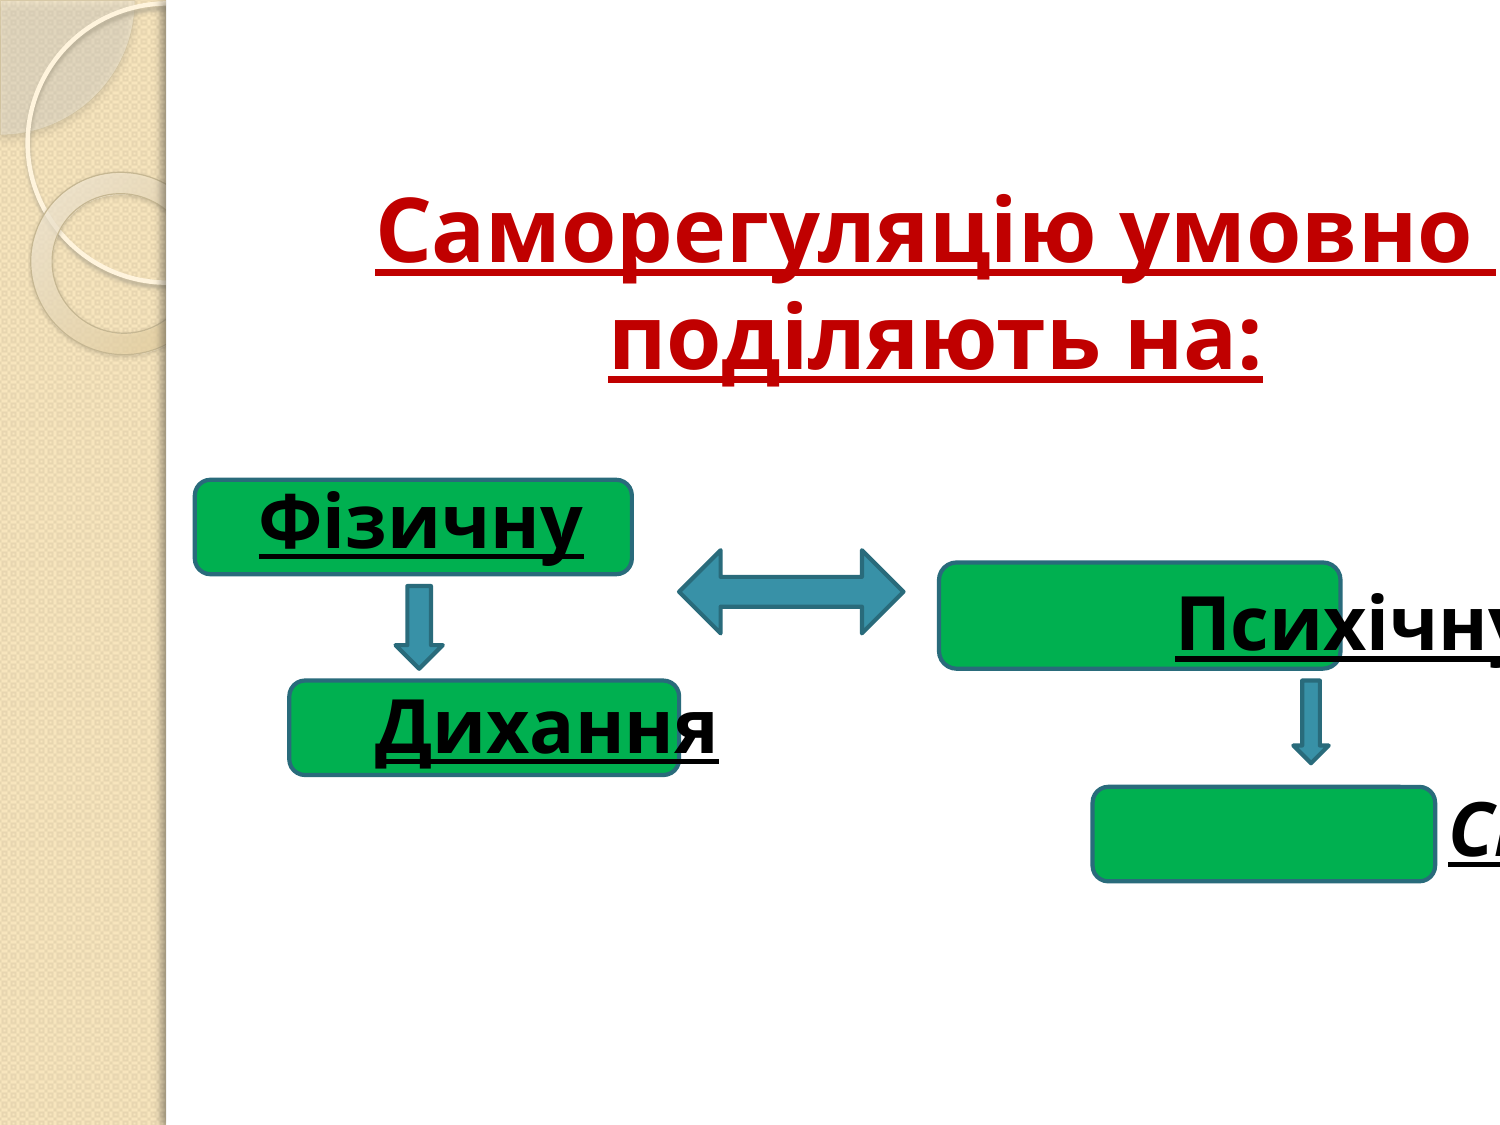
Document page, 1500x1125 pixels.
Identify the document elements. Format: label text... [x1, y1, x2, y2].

title Саморегуляцію умовно поділяють на: [235, 45, 1500, 373]
text_box [192, 477, 230, 577]
list Фізичну Психічну Дихання Стрес [230, 373, 1500, 1125]
text_box [393, 583, 445, 671]
text_box [676, 548, 906, 636]
text_box [1291, 678, 1331, 766]
